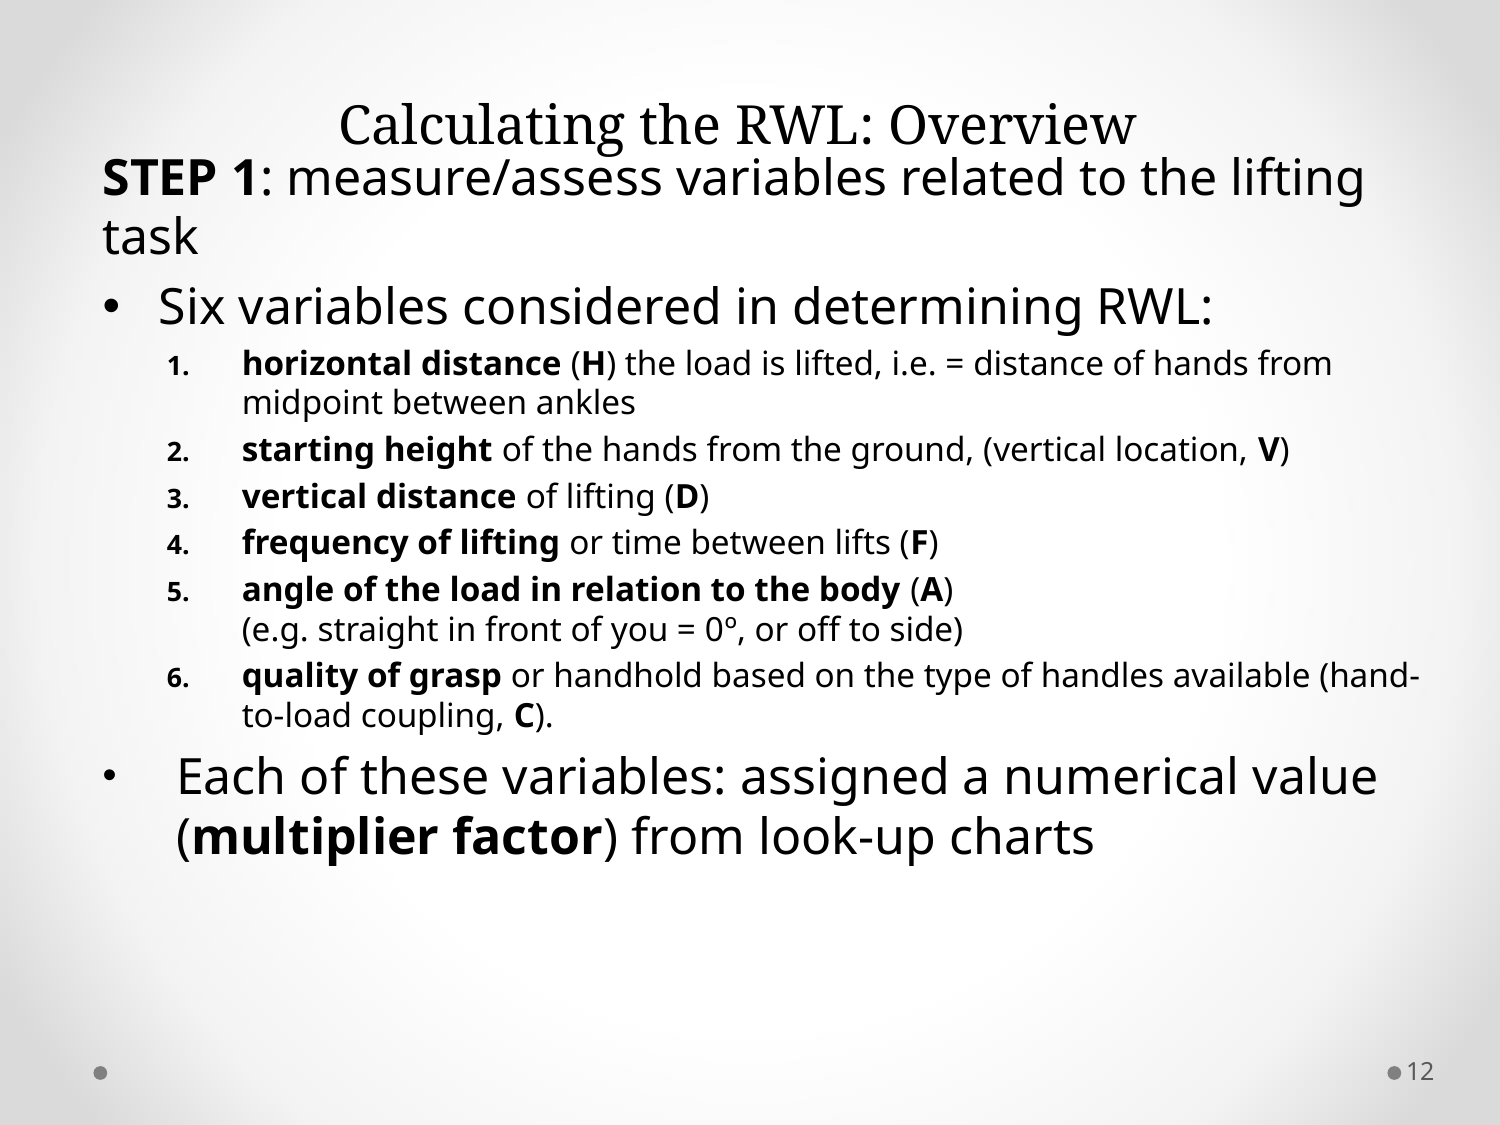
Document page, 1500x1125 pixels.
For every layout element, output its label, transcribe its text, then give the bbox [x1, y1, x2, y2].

picture [0, 0, 1500, 1125]
slide_number 12 [1401, 1042, 1494, 1103]
list STEP 1: measure/assess variables related to the lifting task Six variables considered in determining RWL: horizontal distance (H) the load is lifted, i.e. = distance of hands from midpoint between ankles starting height of the hands from the ground, (vertical location, V) vertical distance of lifting (D) frequency of lifting or time between lifts (F) angle of the load in relation to the body (A) (e.g. straight in front of you = 0º, or off to side) quality of grasp or handhold based on the type of handles available (hand-to-load coupling, C). Each of these variables: assigned a numerical value (multiplier factor) from look-up charts [87, 137, 1438, 1113]
title Calculating the RWL: Overview [62, 62, 1413, 163]
